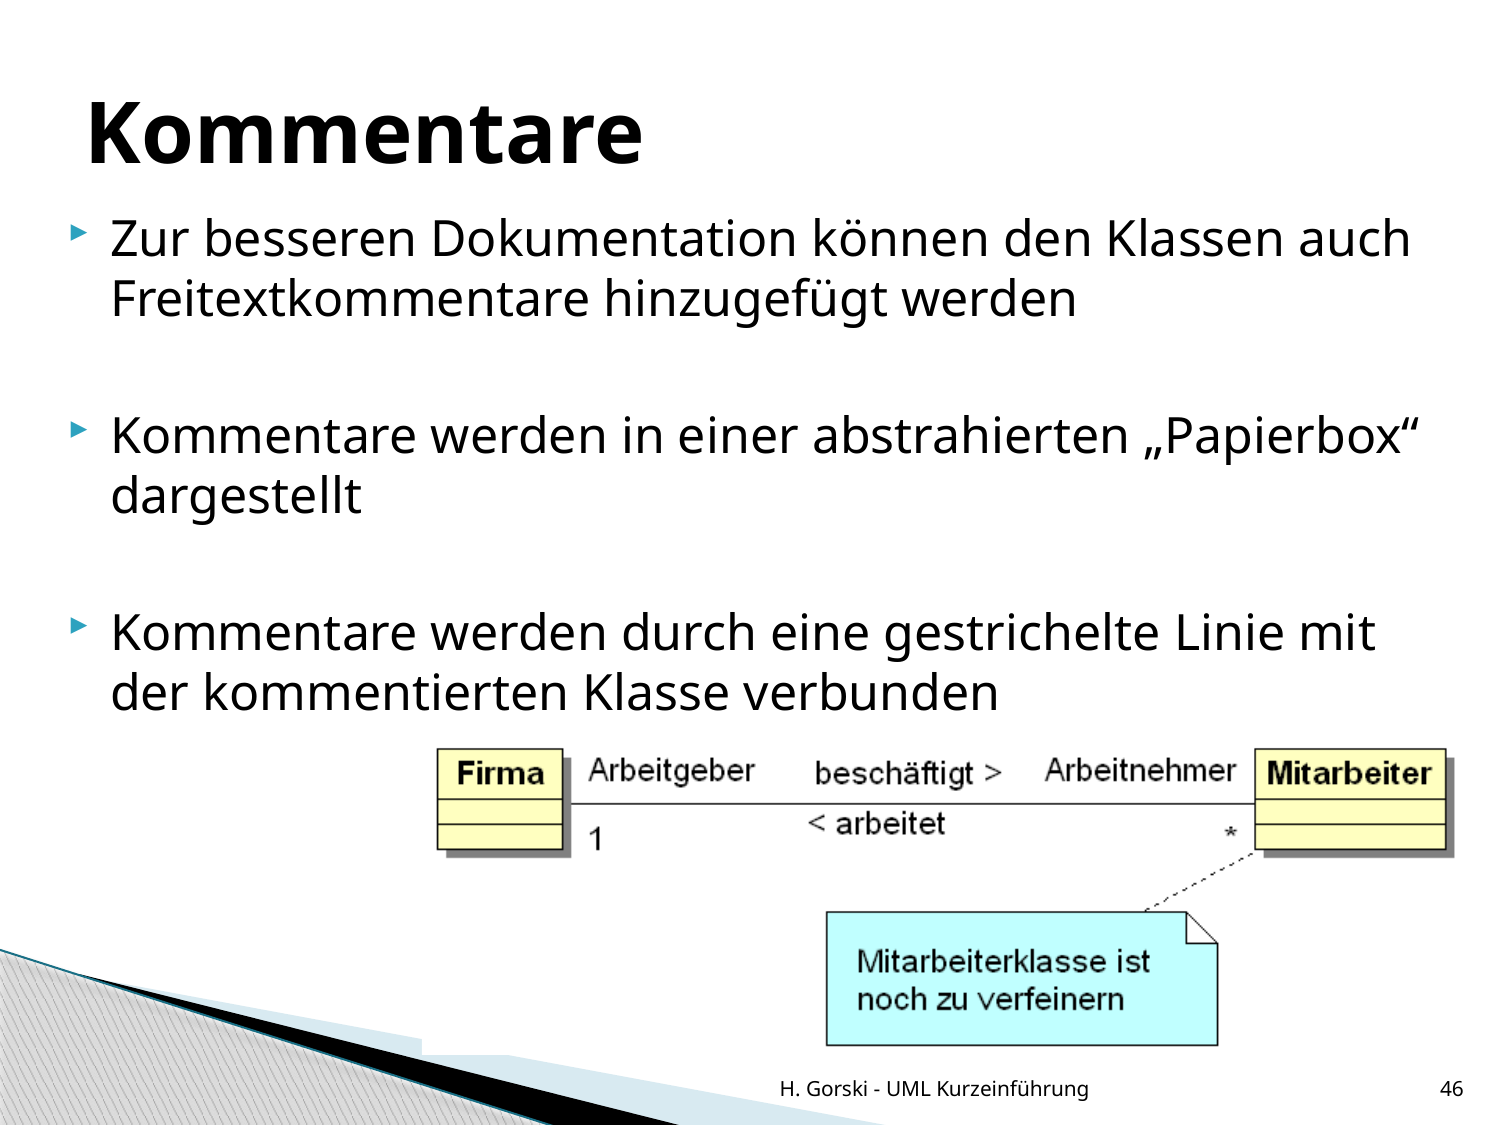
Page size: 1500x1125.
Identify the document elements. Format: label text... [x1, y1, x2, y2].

footer H. Gorski - UML Kurzeinführung [718, 1066, 1105, 1112]
title Kommentare [70, 35, 1421, 199]
list Zur besseren Dokumentation können den Klassen auch Freitextkommentare hinzugefügt werden Kommentare werden in einer abstrahierten „Papierbox“ dargestellt Kommentare werden durch eine gestrichelte Linie mit der kommentierten Klasse verbunden [35, 199, 1454, 1032]
slide_number 46 [1418, 1051, 1479, 1112]
picture [421, 726, 1466, 1055]
